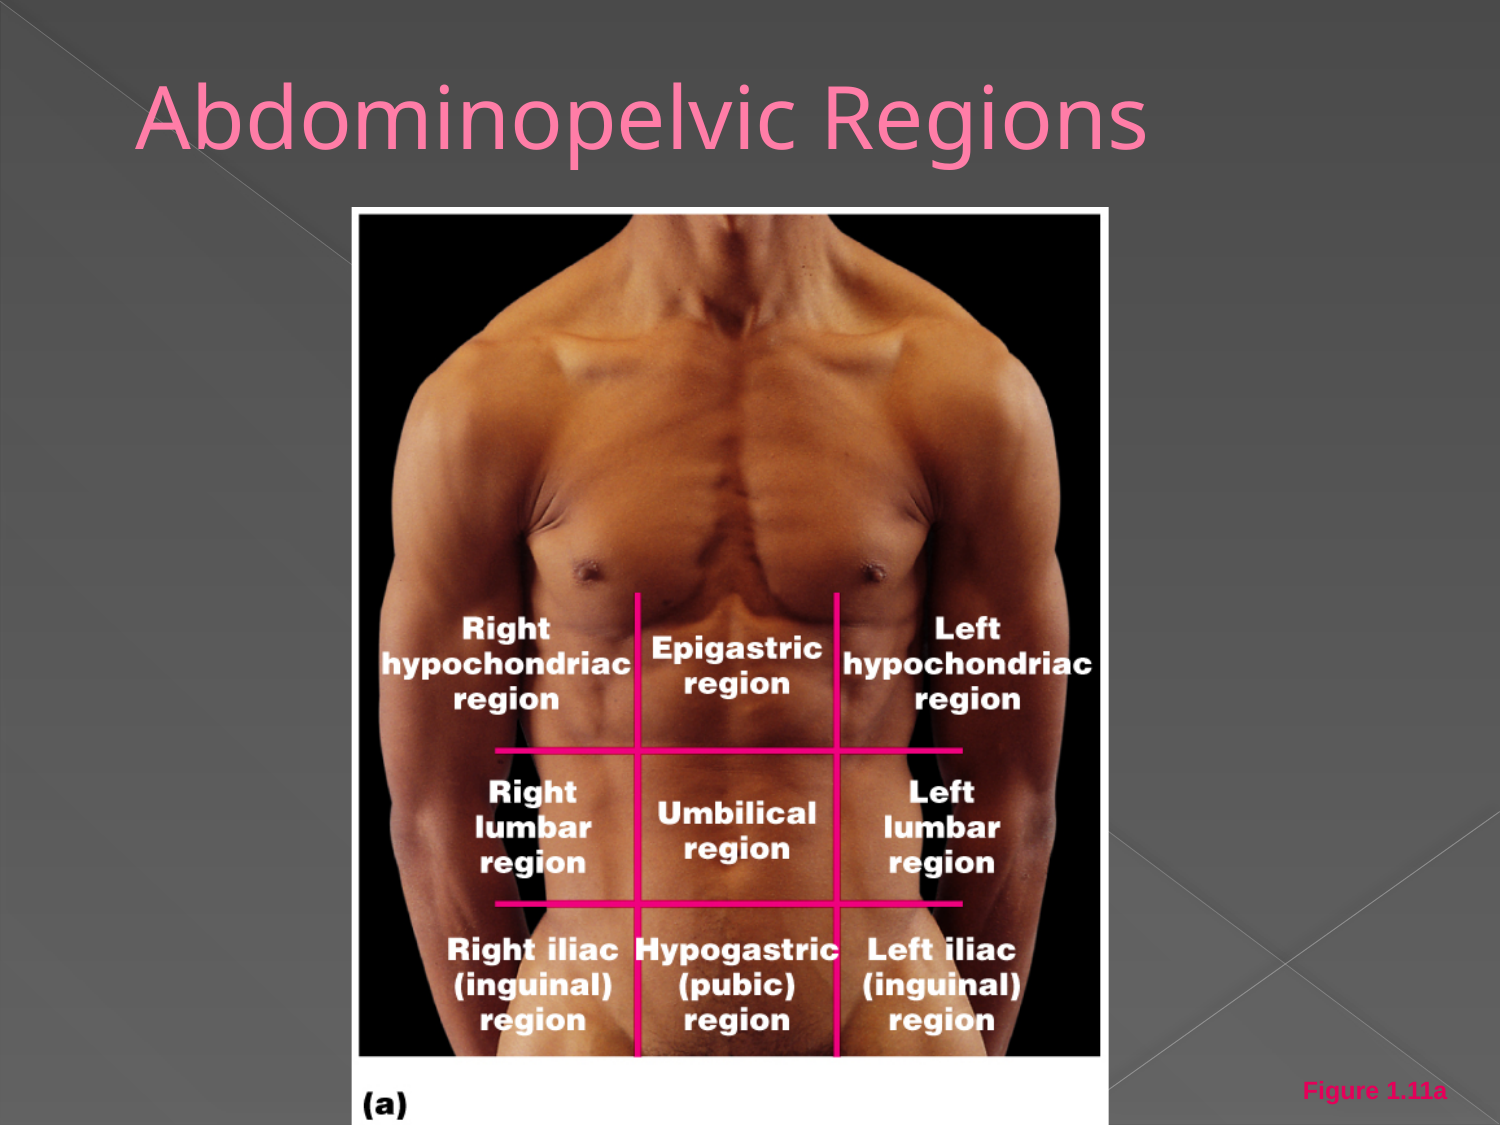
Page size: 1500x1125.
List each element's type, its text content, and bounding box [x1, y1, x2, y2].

picture [351, 207, 1109, 1125]
title Abdominopelvic Regions [41, 0, 1392, 230]
text_box Figure 1.11a [1200, 1067, 1463, 1113]
